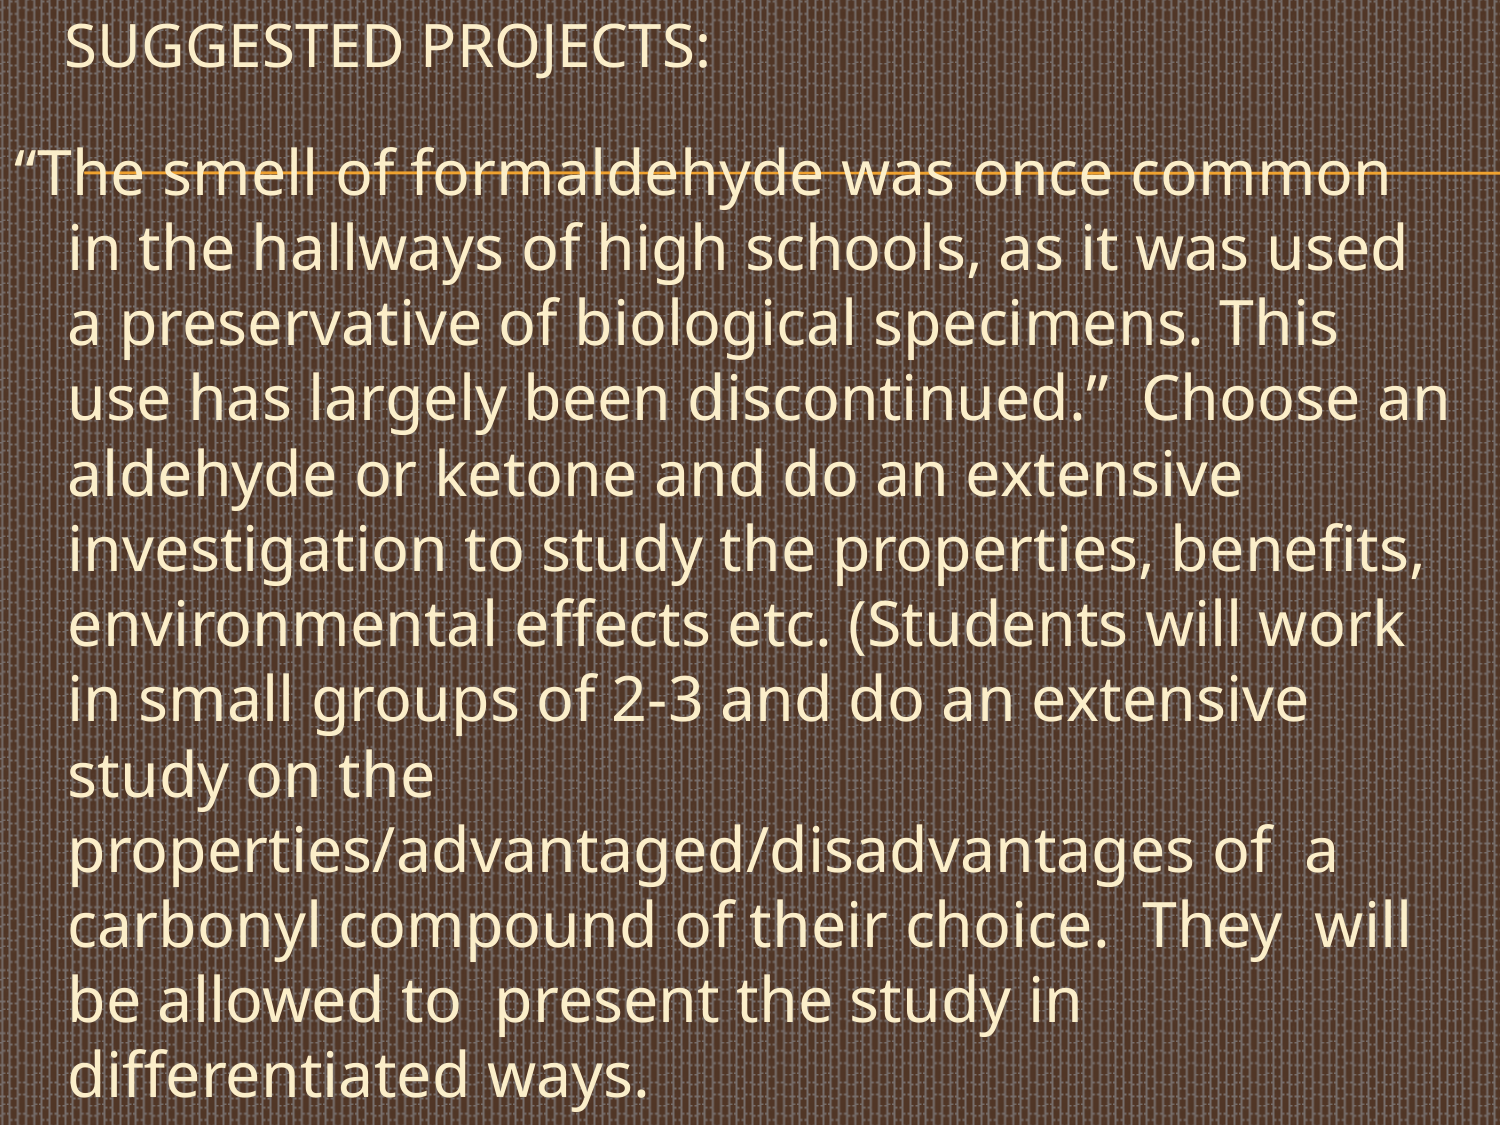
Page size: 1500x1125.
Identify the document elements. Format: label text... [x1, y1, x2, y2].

list “The smell of formaldehyde was once common in the hallways of high schools, as it was used a preservative of biological specimens. This use has largely been discontinued.” Choose an aldehyde or ketone and do an extensive investigation to study the properties, benefits, environmental effects etc. (Students will work in small groups of 2-3 and do an extensive study on the properties/advantaged/disadvantages of a carbonyl compound of their choice. They will be allowed to present the study in differentiated ways. [0, 125, 1475, 1125]
title Suggested Projects: [50, 0, 1475, 88]
